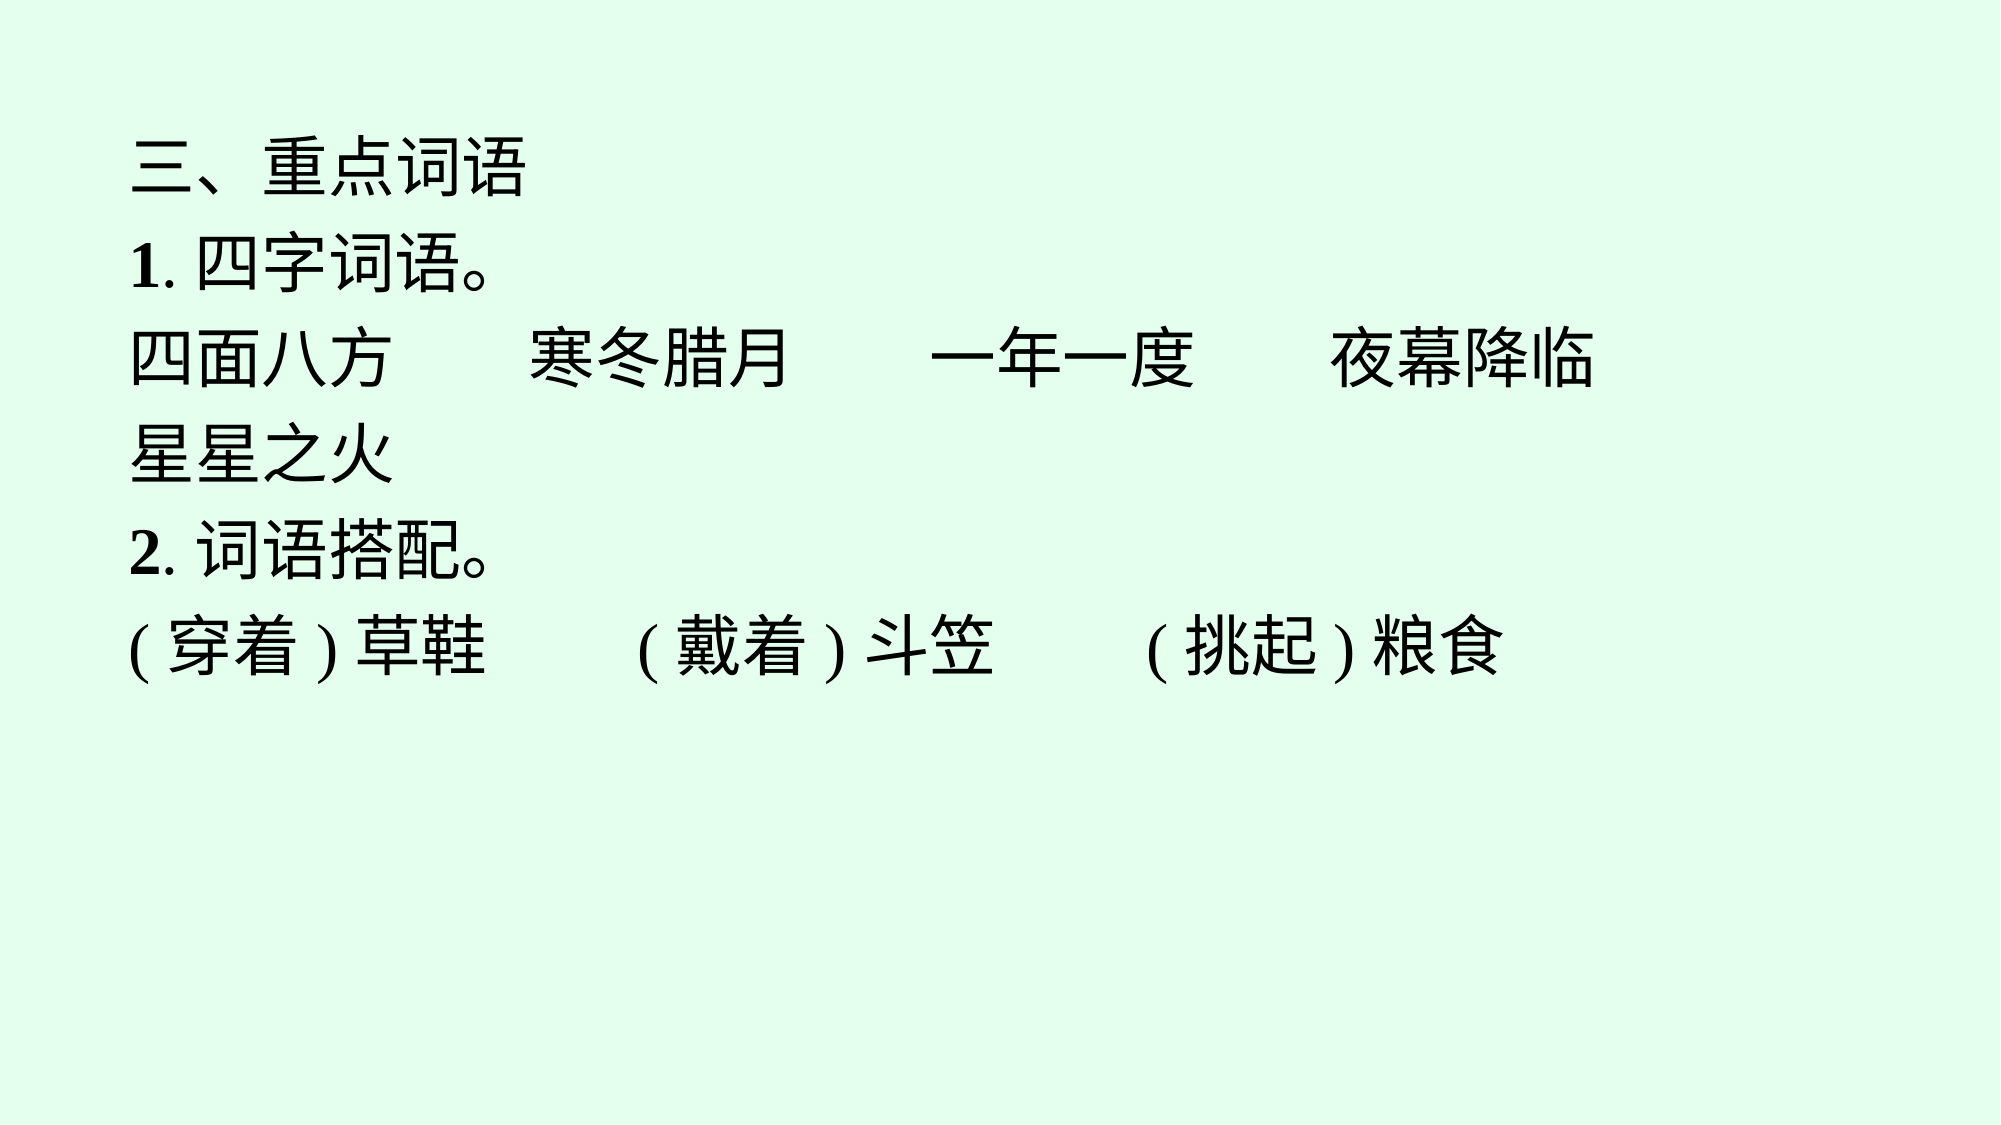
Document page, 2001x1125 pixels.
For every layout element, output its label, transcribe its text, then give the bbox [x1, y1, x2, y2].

text_box 三、重点词语 1.四字词语。 四面八方 寒冬腊月 一年一度 夜幕降临 星星之火 2.词语搭配。 (穿着)草鞋 (戴着)斗笠 (挑起)粮食 [113, 101, 1887, 692]
